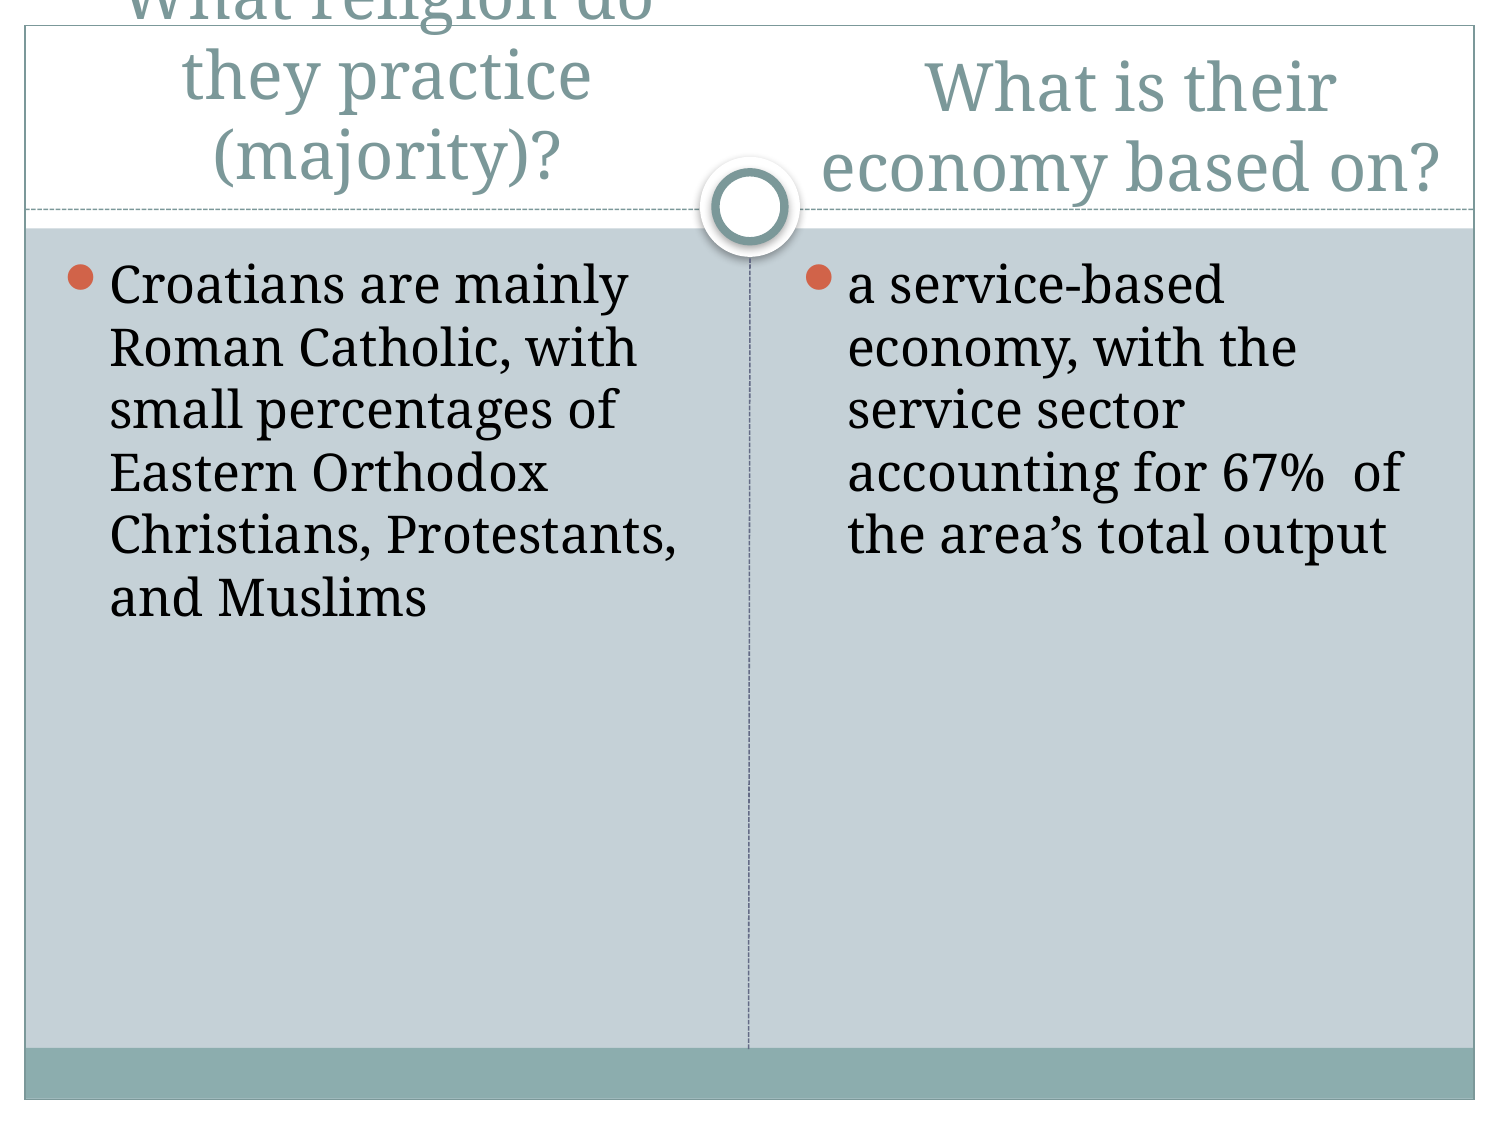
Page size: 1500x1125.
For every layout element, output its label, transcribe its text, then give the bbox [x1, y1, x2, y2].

title What religion do they practice (majority)? [37, 12, 738, 200]
text_box What is their economy based on? [787, 24, 1475, 213]
list a service-based economy, with the service sector accounting for 67% of the area’s total output [787, 244, 1450, 1013]
list Croatians are mainly Roman Catholic, with small percentages of Eastern Orthodox Christians, Protestants, and Muslims [49, 244, 712, 1013]
